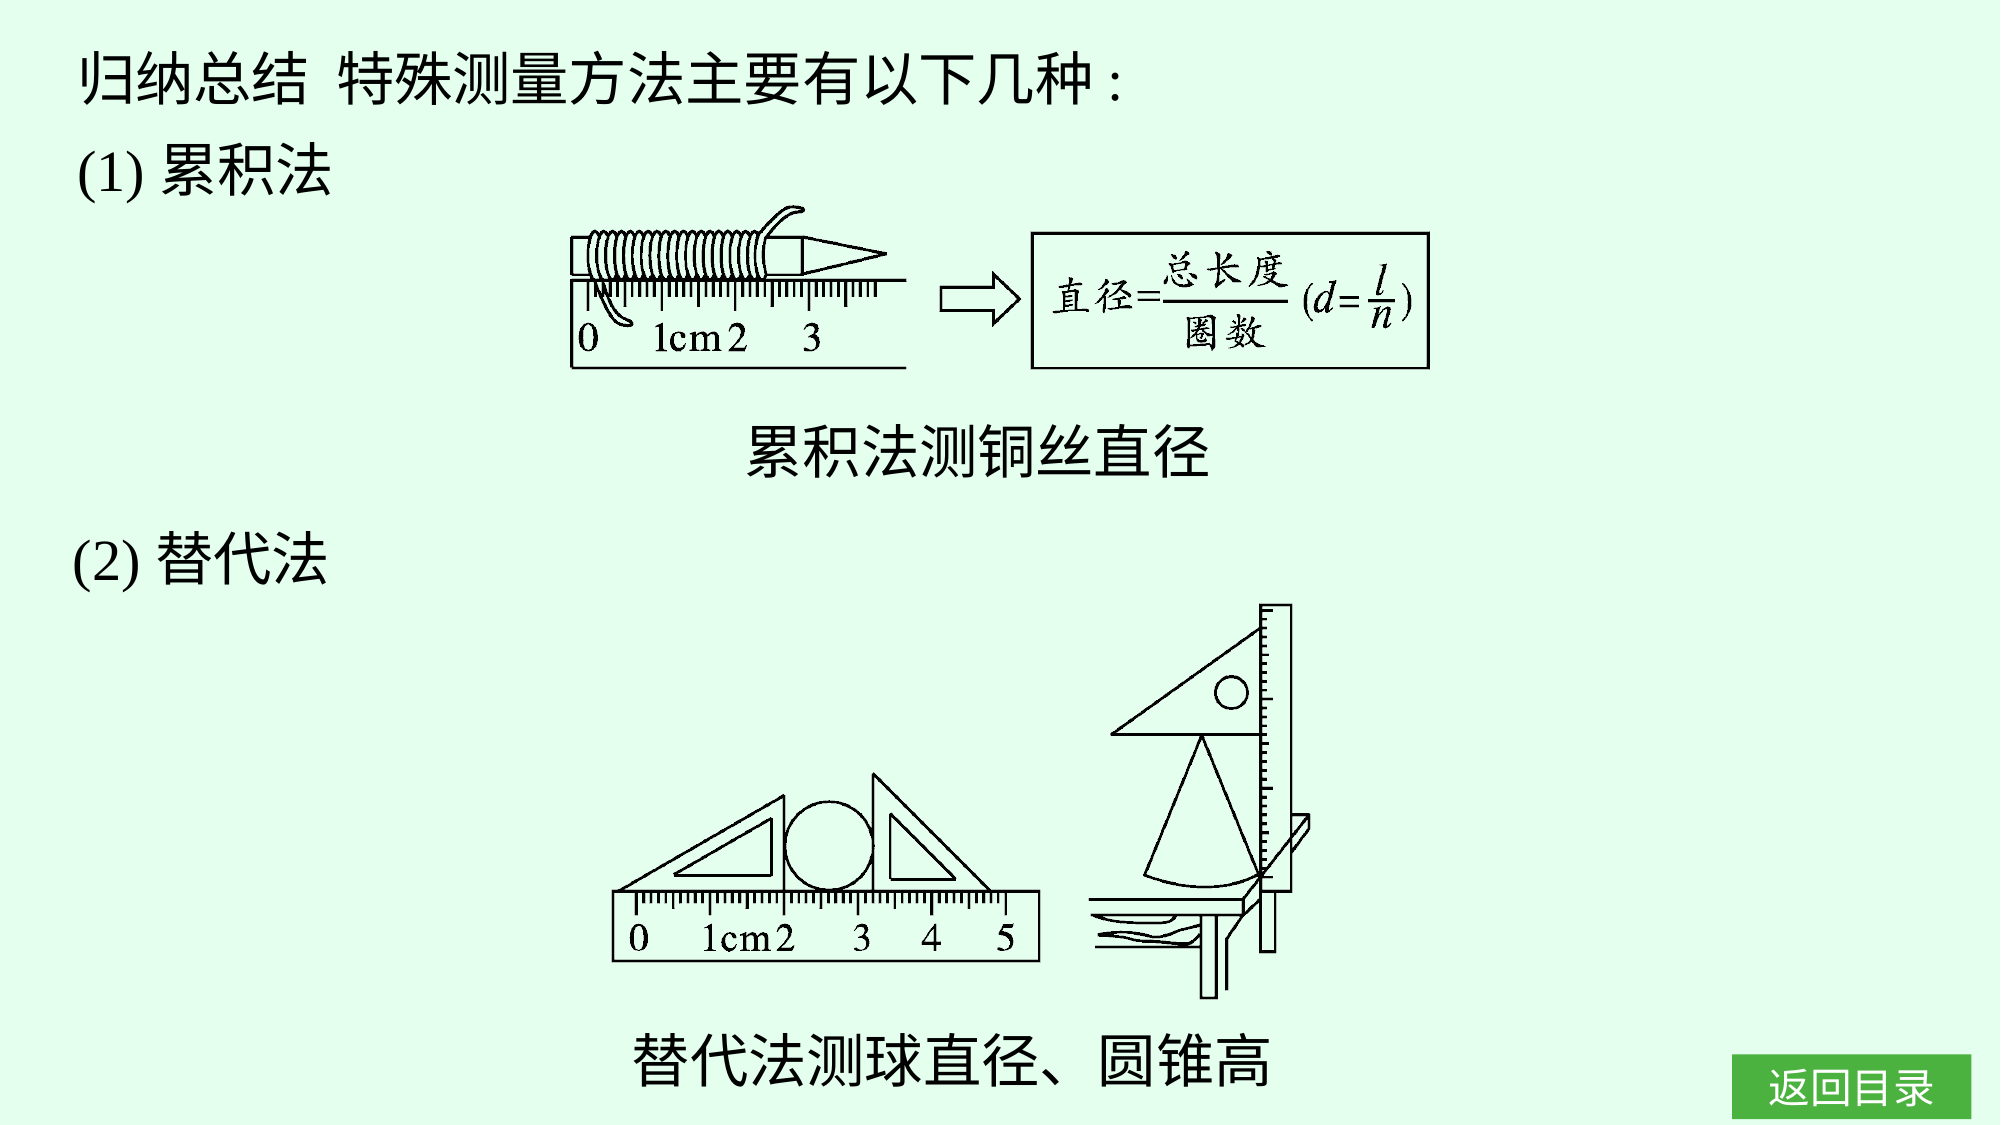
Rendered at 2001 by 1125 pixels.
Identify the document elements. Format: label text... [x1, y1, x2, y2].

picture [566, 203, 1434, 370]
text_box 替代法测球直径、圆锥高 [617, 1003, 1301, 1102]
text_box (2)替代法 [57, 493, 358, 600]
text_box 累积法测铜丝直径 [729, 386, 1239, 493]
text_box 归纳总结 特殊测量方法主要有以下几种: (1)累积法 [62, 14, 1938, 211]
picture [610, 600, 1313, 1003]
